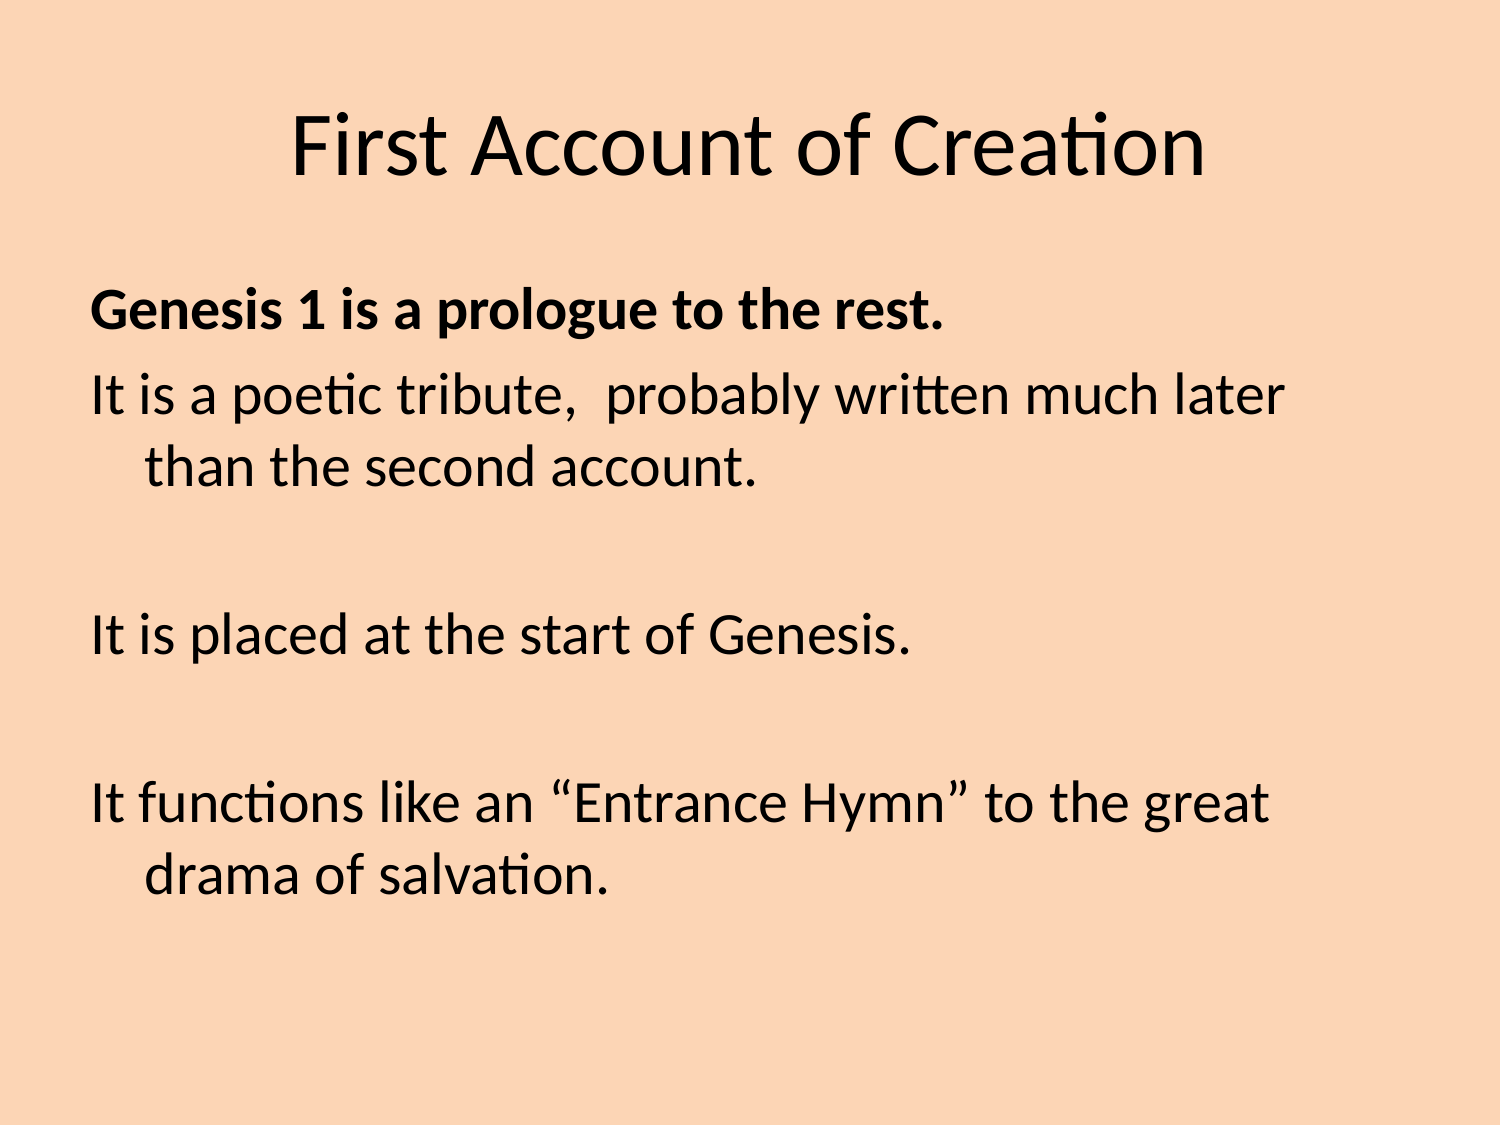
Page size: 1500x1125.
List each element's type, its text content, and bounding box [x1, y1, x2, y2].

title First Account of Creation [75, 45, 1425, 233]
list Genesis 1 is a prologue to the rest. It is a poetic tribute, probably written much later than the second account. It is placed at the start of Genesis. It functions like an “Entrance Hymn” to the great drama of salvation. [75, 262, 1425, 1005]
